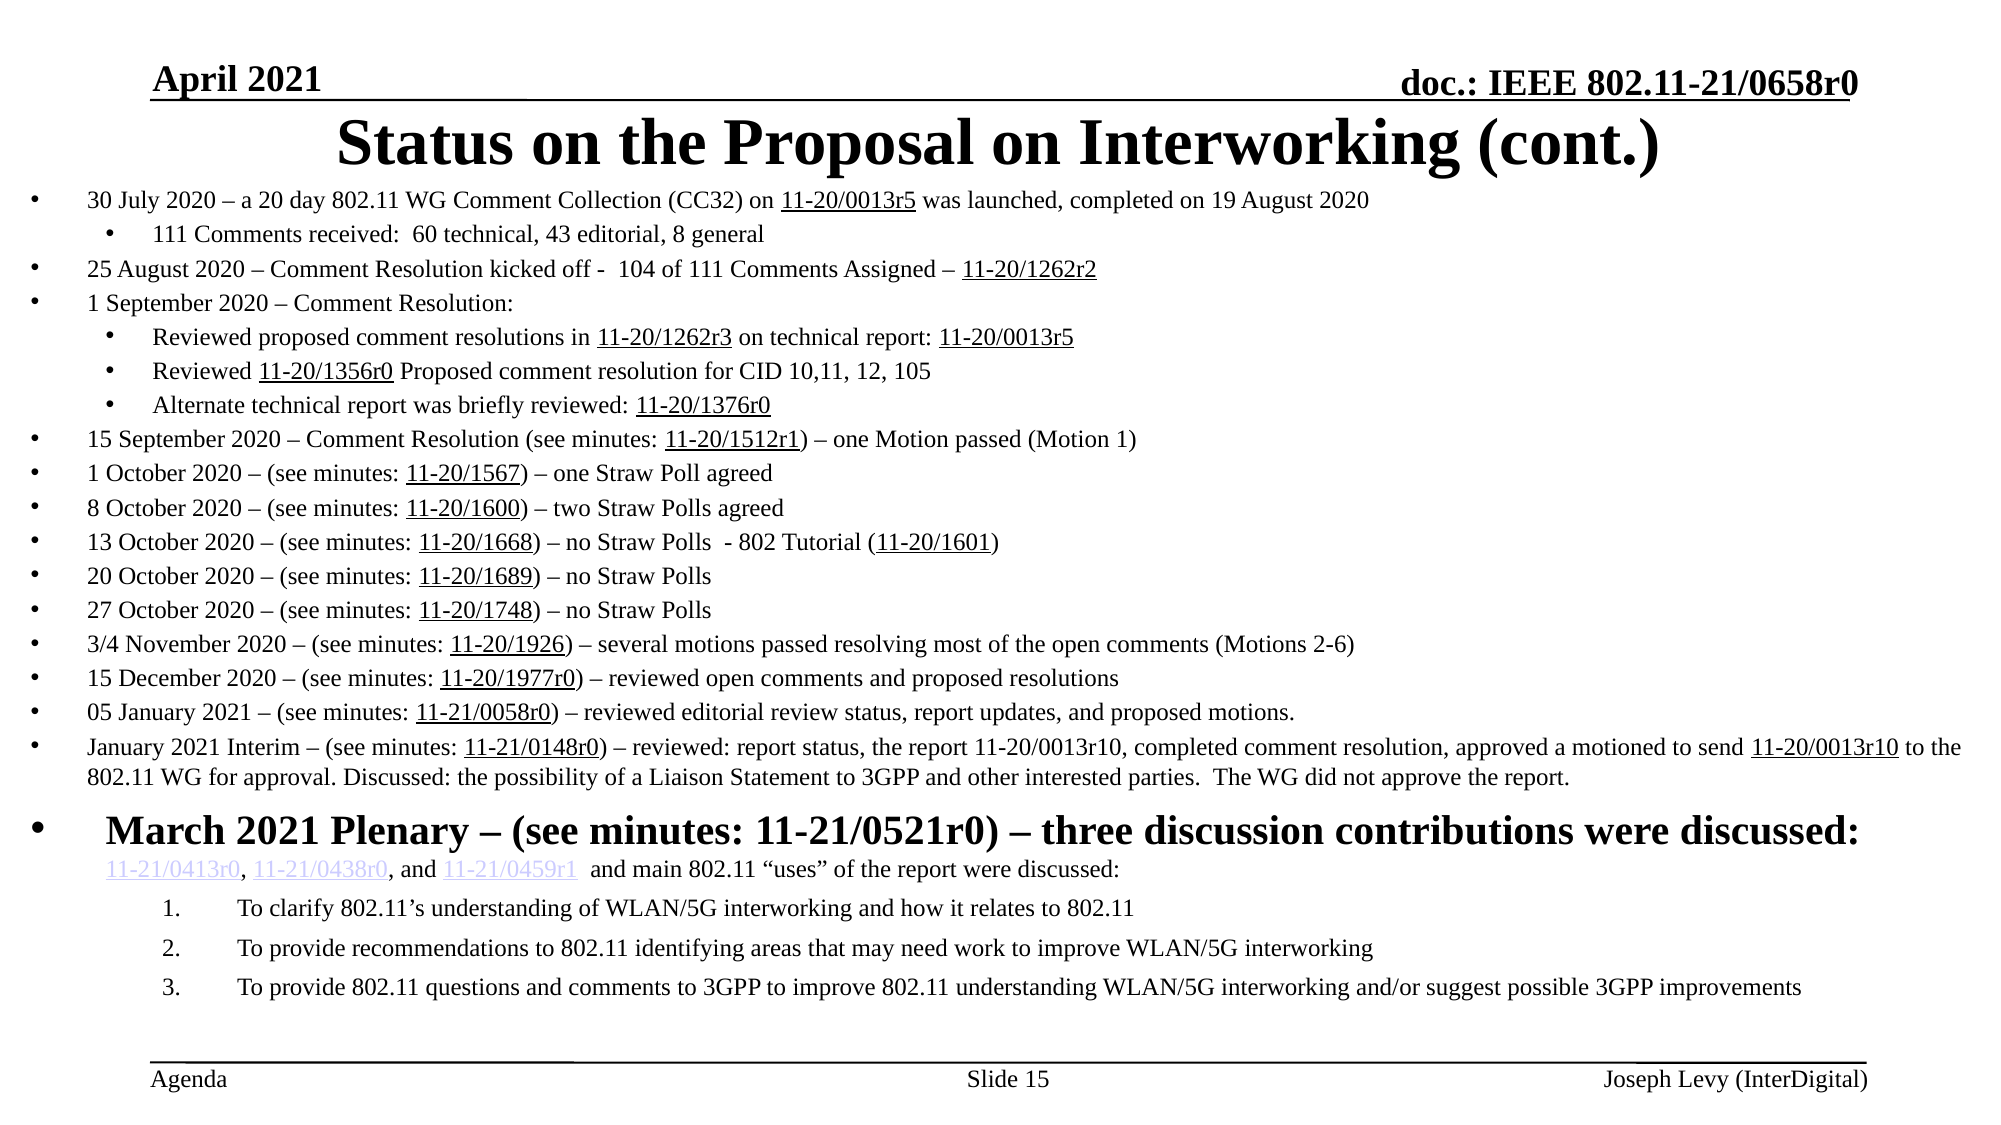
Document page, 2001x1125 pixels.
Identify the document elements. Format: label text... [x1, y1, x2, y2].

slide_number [152, 54, 563, 100]
list 30 July 2020 – a 20 day 802.11 WG Comment Collection (CC32) on 11-20/0013r5 was launched, completed on 19 August 2020 111 Comments received: 60 technical, 43 editorial, 8 general 25 August 2020 – Comment Resolution kicked off - 104 of 111 Comments Assigned – 11-20/1262r2 1 September 2020 – Comment Resolution: Reviewed proposed comment resolutions in 11-20/1262r3 on technical report: 11-20/0013r5 Reviewed 11-20/1356r0 Proposed comment resolution for CID 10,11, 12, 105 Alternate technical report was briefly reviewed: 11-20/1376r0 15 September 2020 – Comment Resolution (see minutes: 11-20/1512r1) – one Motion passed (Motion 1) 1 October 2020 – (see minutes: 11-20/1567) – one Straw Poll agreed 8 October 2020 – (see minutes: 11-20/1600) – two Straw Polls agreed 13 October 2020 – (see minutes: 11-20/1668) – no Straw Polls - 802 Tutorial (11-20/1601) 20 October 2020 – (see minutes: 11-20/1689) – no Straw Polls 27 October 2020 – (see minutes: 11-20/1748) – no Straw Polls 3/4 November 2020 – (see minutes: 11-20/1926) – several motions passed resolving most of the open comments (Motions 2-6) 15 December 2020 – (see minutes: 11-20/1977r0) – reviewed open comments and proposed resolutions 05 January 2021 – (see minutes: 11-21/0058r0) – reviewed editorial review status, report updates, and proposed motions. January 2021 Interim – (see minutes: 11-21/0148r0) – reviewed: report status, the report 11-20/0013r10, completed comment resolution, approved a motioned to send 11-20/0013r10 to the 802.11 WG for approval. Discussed: the possibility of a Liaison Statement to 3GPP and other interested parties. The WG did not approve the report. March 2021 Plenary – (see minutes: 11-21/0521r0) – three discussion contributions were discussed: 11-21/0413r0, 11-21/0438r0, and 11-21/0459r1 and main 802.11 “uses” of the report were discussed: To clarify 802.11’s understanding of WLAN/5G interworking and how it relates to 802.11 To provide recommendations to 802.11 identifying areas that may need work to improve WLAN/5G interworking To provide 802.11 questions and comments to 3GPP to improve 802.11 understanding WLAN/5G interworking and/or suggest possible 3GPP improvements [15, 176, 1985, 1076]
footer Joseph Levy (InterDigital) [1171, 1061, 1869, 1093]
slide_number Slide 15 [950, 1061, 1067, 1123]
title Status on the Proposal on Interworking (cont.) [149, 112, 1850, 164]
